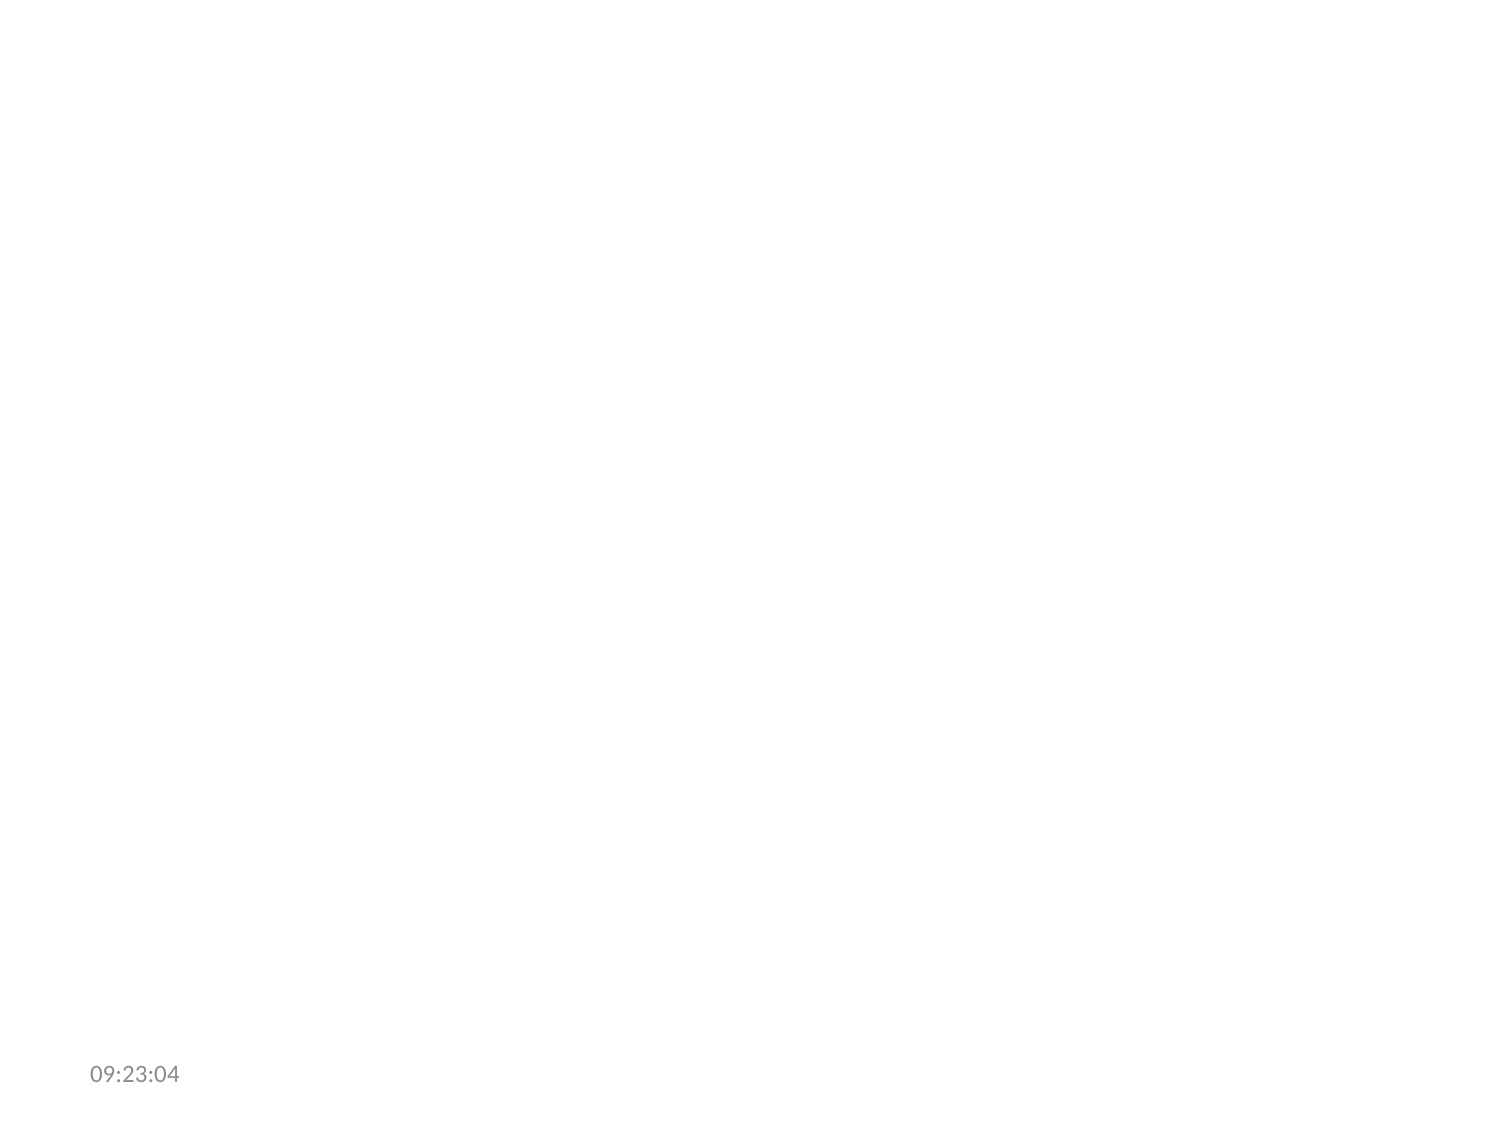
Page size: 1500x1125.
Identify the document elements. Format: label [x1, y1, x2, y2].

slide_number [75, 1042, 425, 1103]
